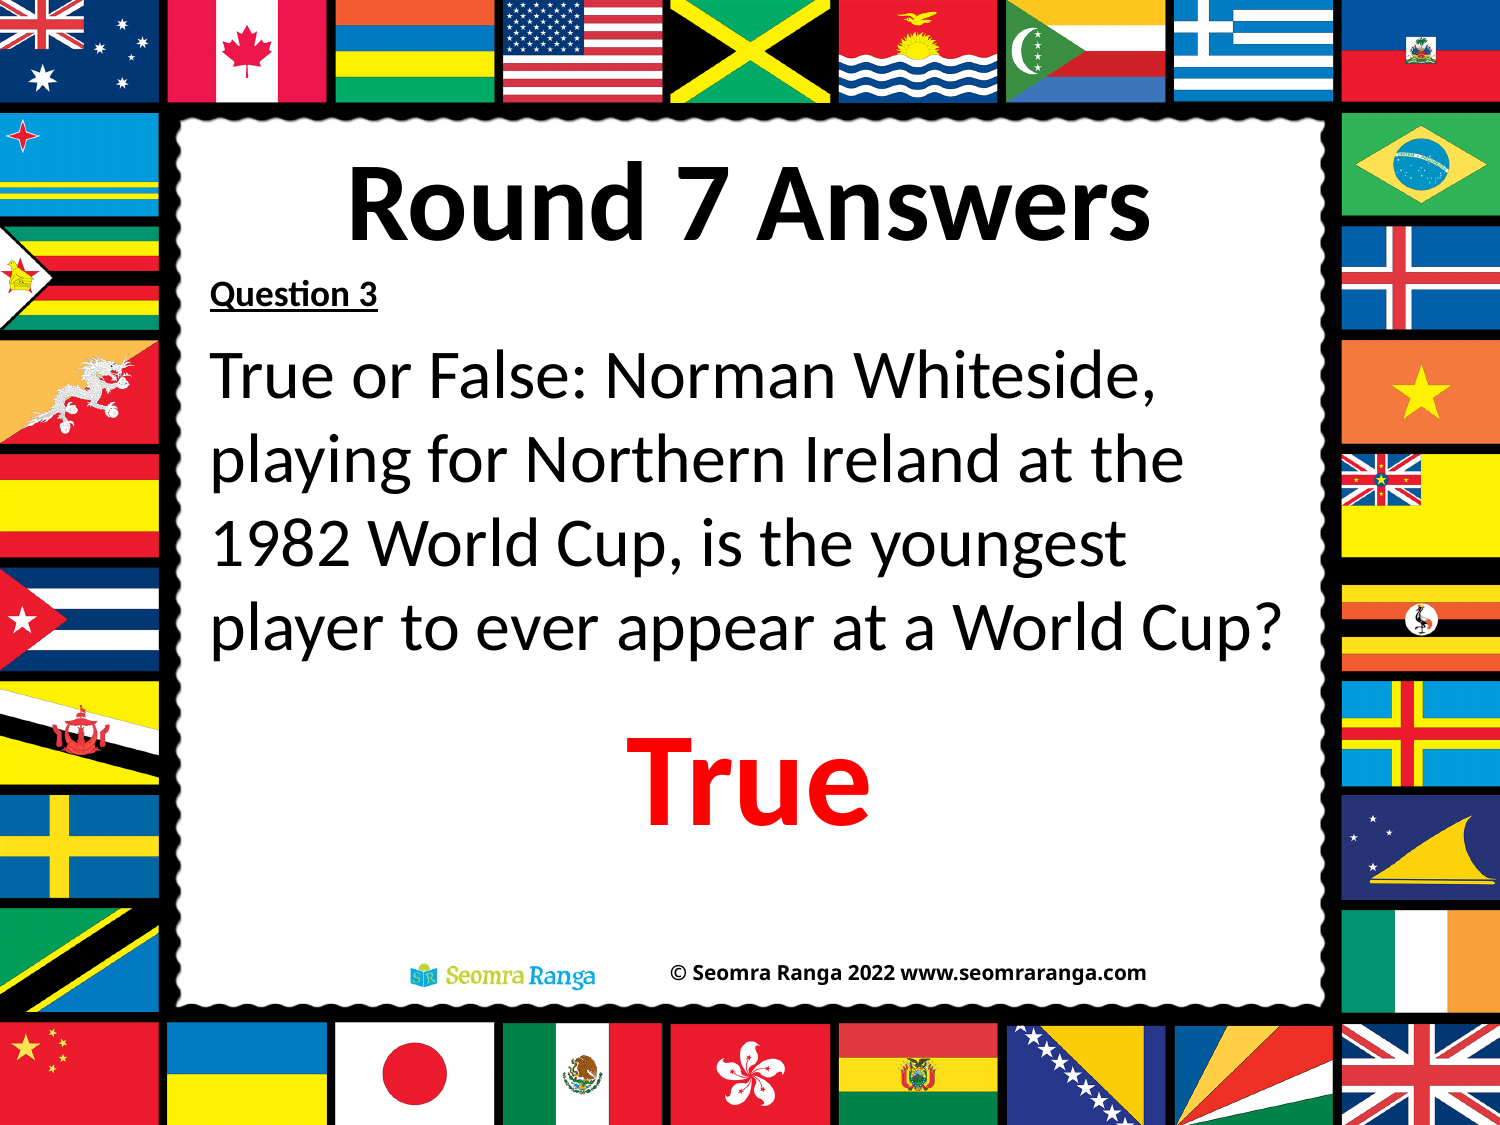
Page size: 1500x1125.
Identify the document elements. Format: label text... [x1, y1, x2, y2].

list Question 3 True or False: Norman Whiteside, playing for Northern Ireland at the 1982 World Cup, is the youngest player to ever appear at a World Cup? True [194, 261, 1306, 953]
text_box © Seomra Ranga 2022 www.seomraranga.com [631, 953, 1187, 993]
picture [10, 122, 36, 150]
picture [0, 0, 1500, 1125]
title Round 7 Answers [183, 101, 1317, 290]
